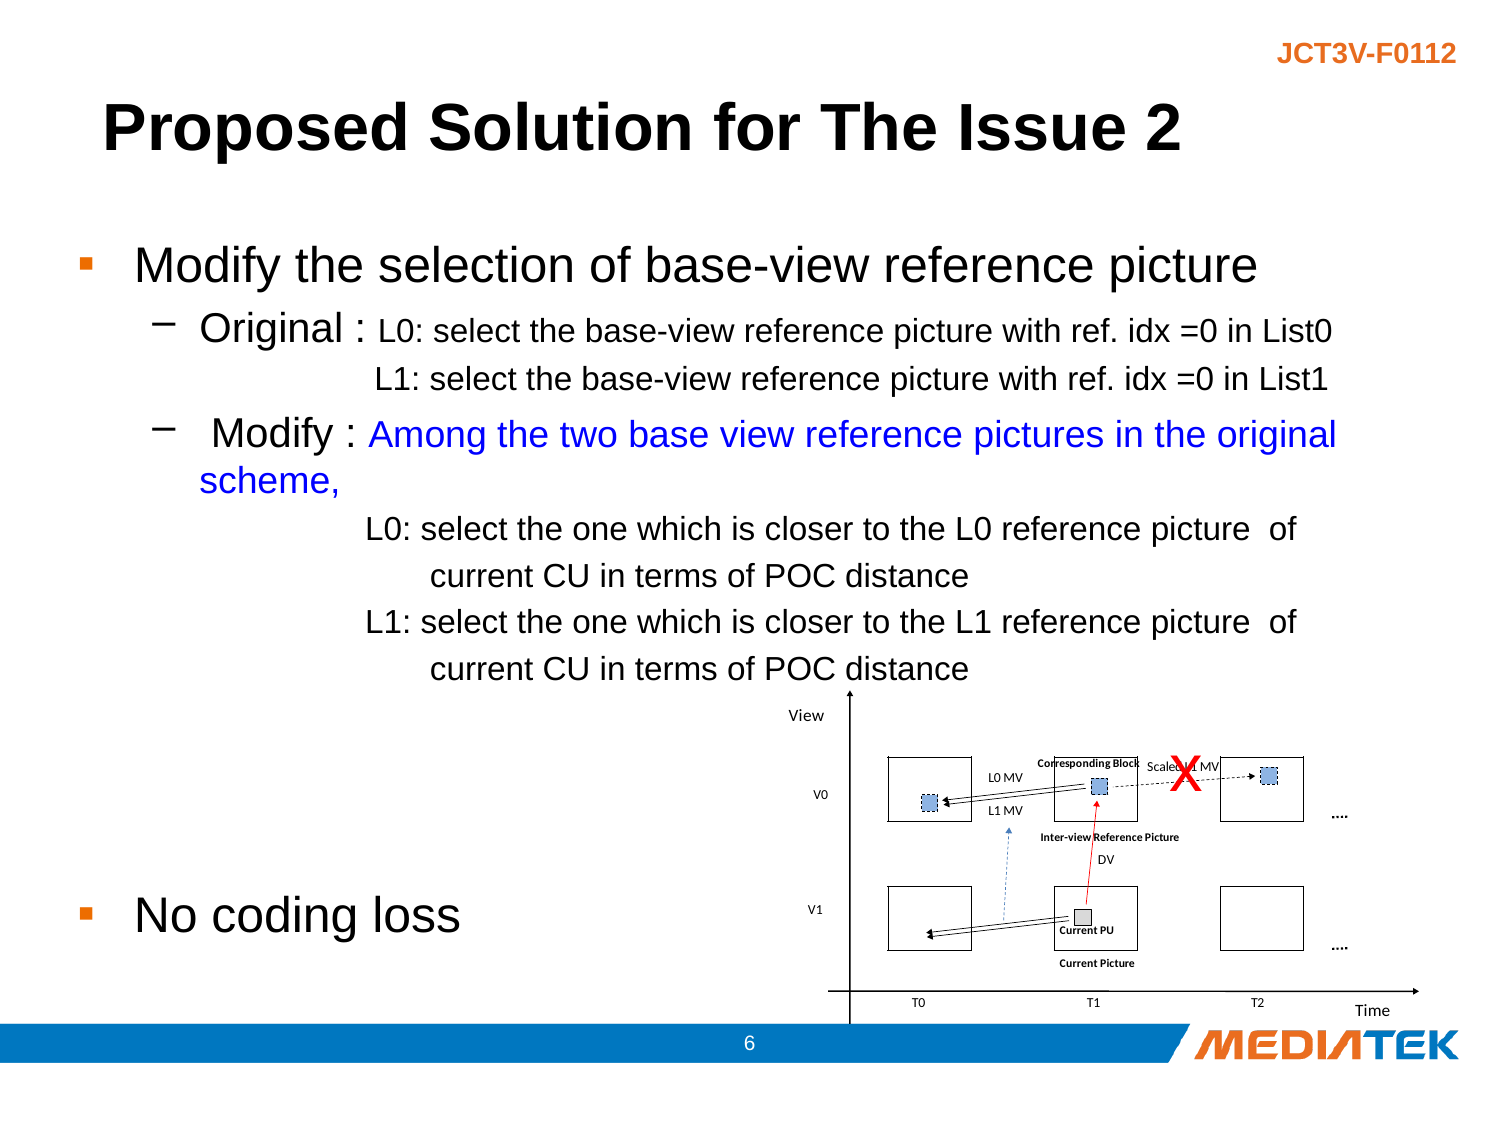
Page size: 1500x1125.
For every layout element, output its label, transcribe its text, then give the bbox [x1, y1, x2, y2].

picture [777, 681, 1459, 1063]
slide_number 5 [711, 1022, 789, 1090]
list Modify the selection of base-view reference picture Original : L0: select the base-view reference picture with ref. idx =0 in List0 L1: select the base-view reference picture with ref. idx =0 in List1 Modify : Among the two base view reference pictures in the original scheme, L0: select the one which is closer to the L0 reference picture of current CU in terms of POC distance L1: select the one which is closer to the L1 reference picture of current CU in terms of POC distance No coding loss [62, 224, 1424, 1051]
title Proposed Solution for The Issue 2 [87, 46, 1410, 201]
picture [0, 1023, 711, 1063]
